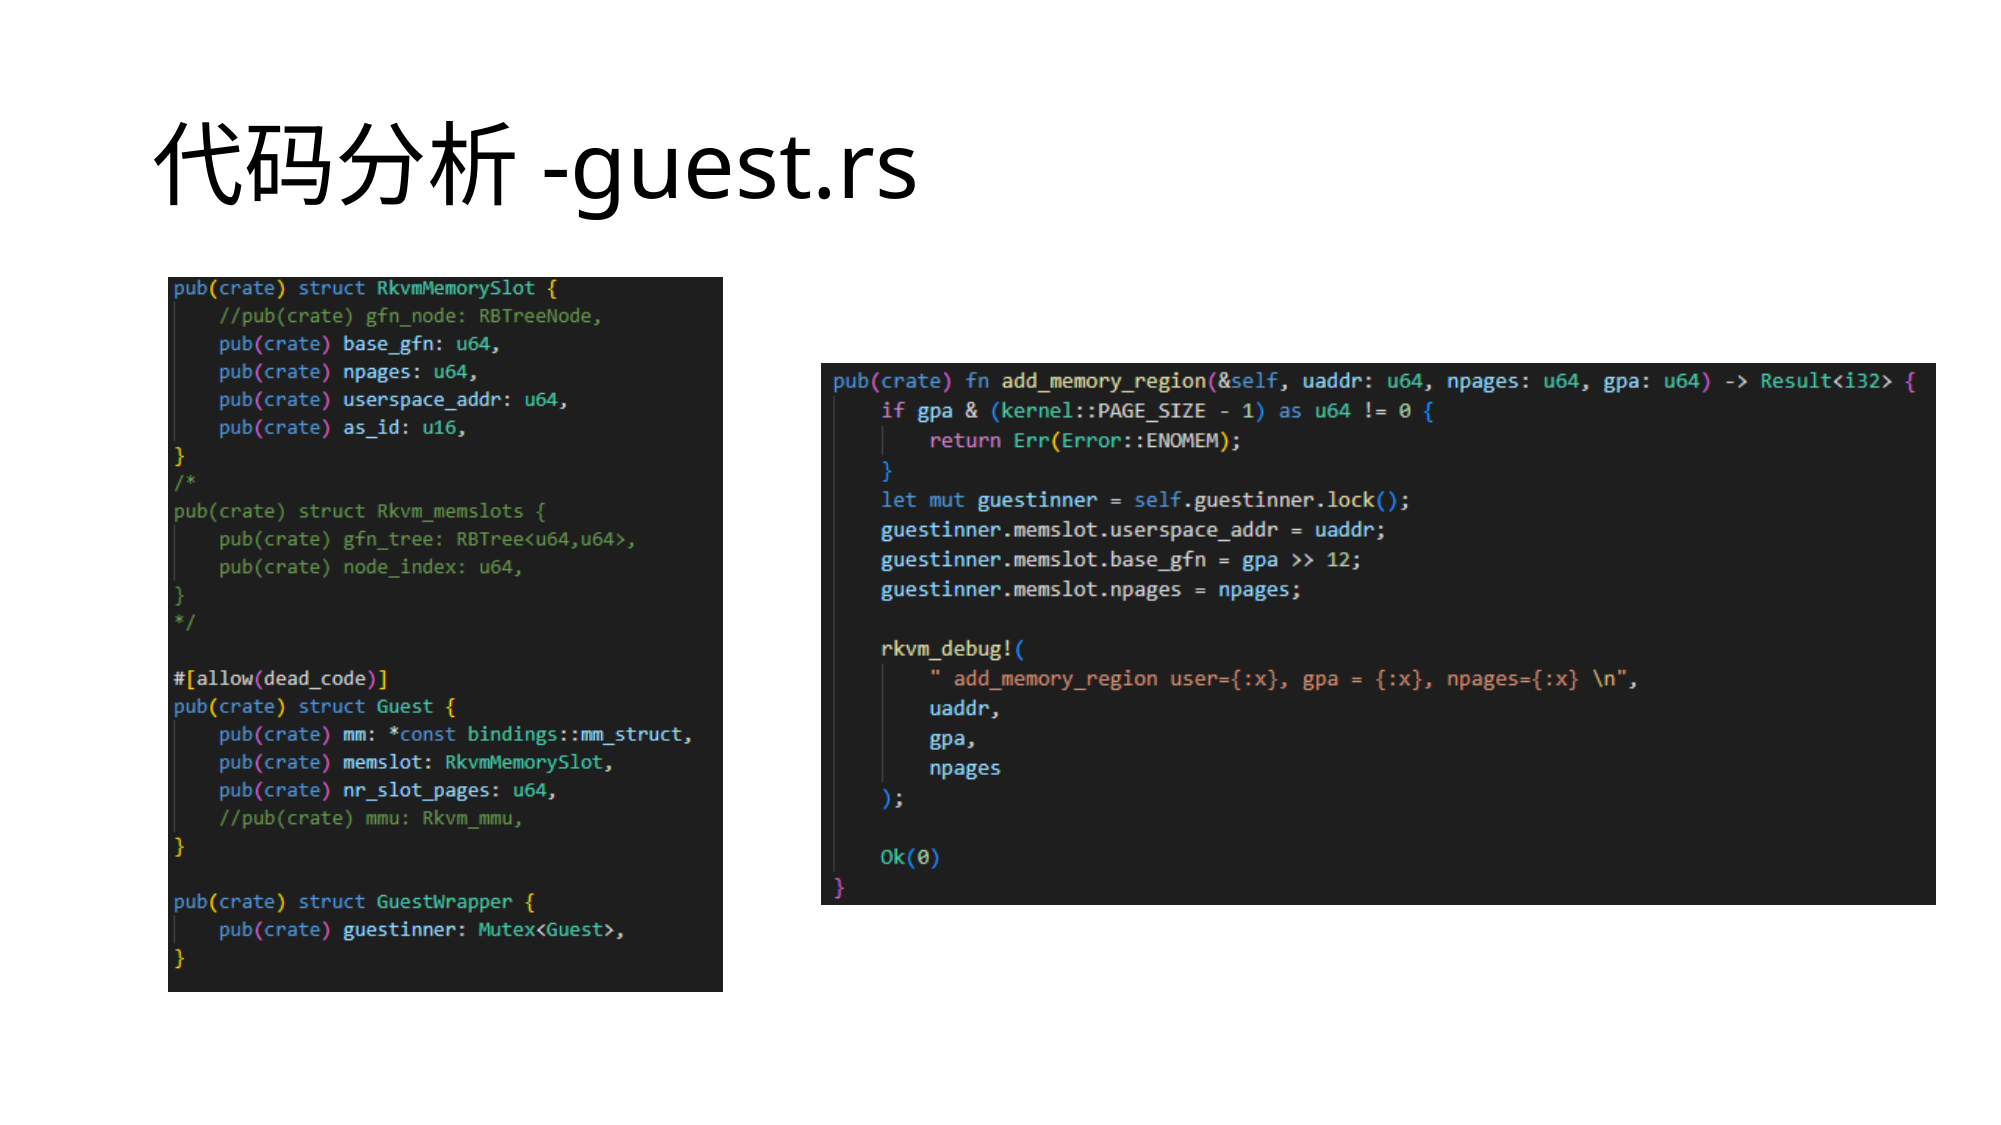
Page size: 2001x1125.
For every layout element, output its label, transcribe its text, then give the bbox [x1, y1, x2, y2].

title 代码分析-guest.rs [137, 59, 1863, 278]
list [168, 277, 723, 992]
picture [821, 363, 1936, 905]
